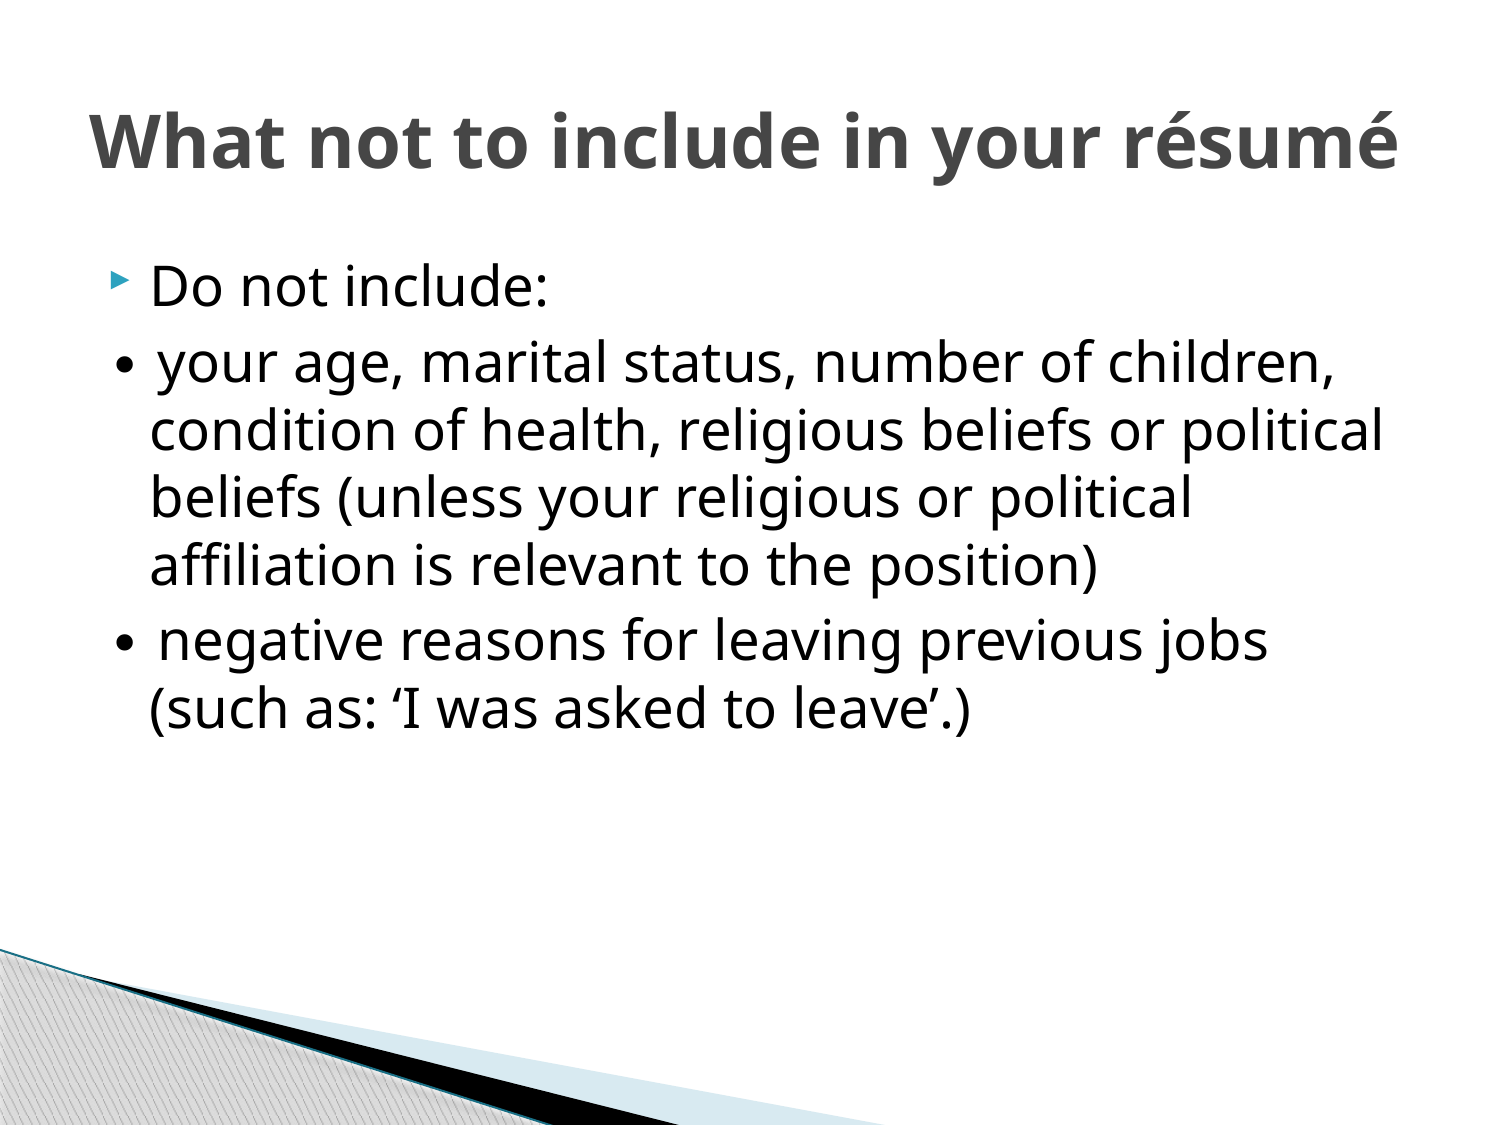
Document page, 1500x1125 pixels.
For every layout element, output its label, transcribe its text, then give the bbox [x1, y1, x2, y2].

list Do not include: ∙ your age, marital status, number of children, condition of health, religious beliefs or political beliefs (unless your religious or political affiliation is relevant to the position) ∙ negative reasons for leaving previous jobs (such as: ‘I was asked to leave’.) [75, 243, 1425, 986]
title What not to include in your résumé [75, 45, 1425, 233]
